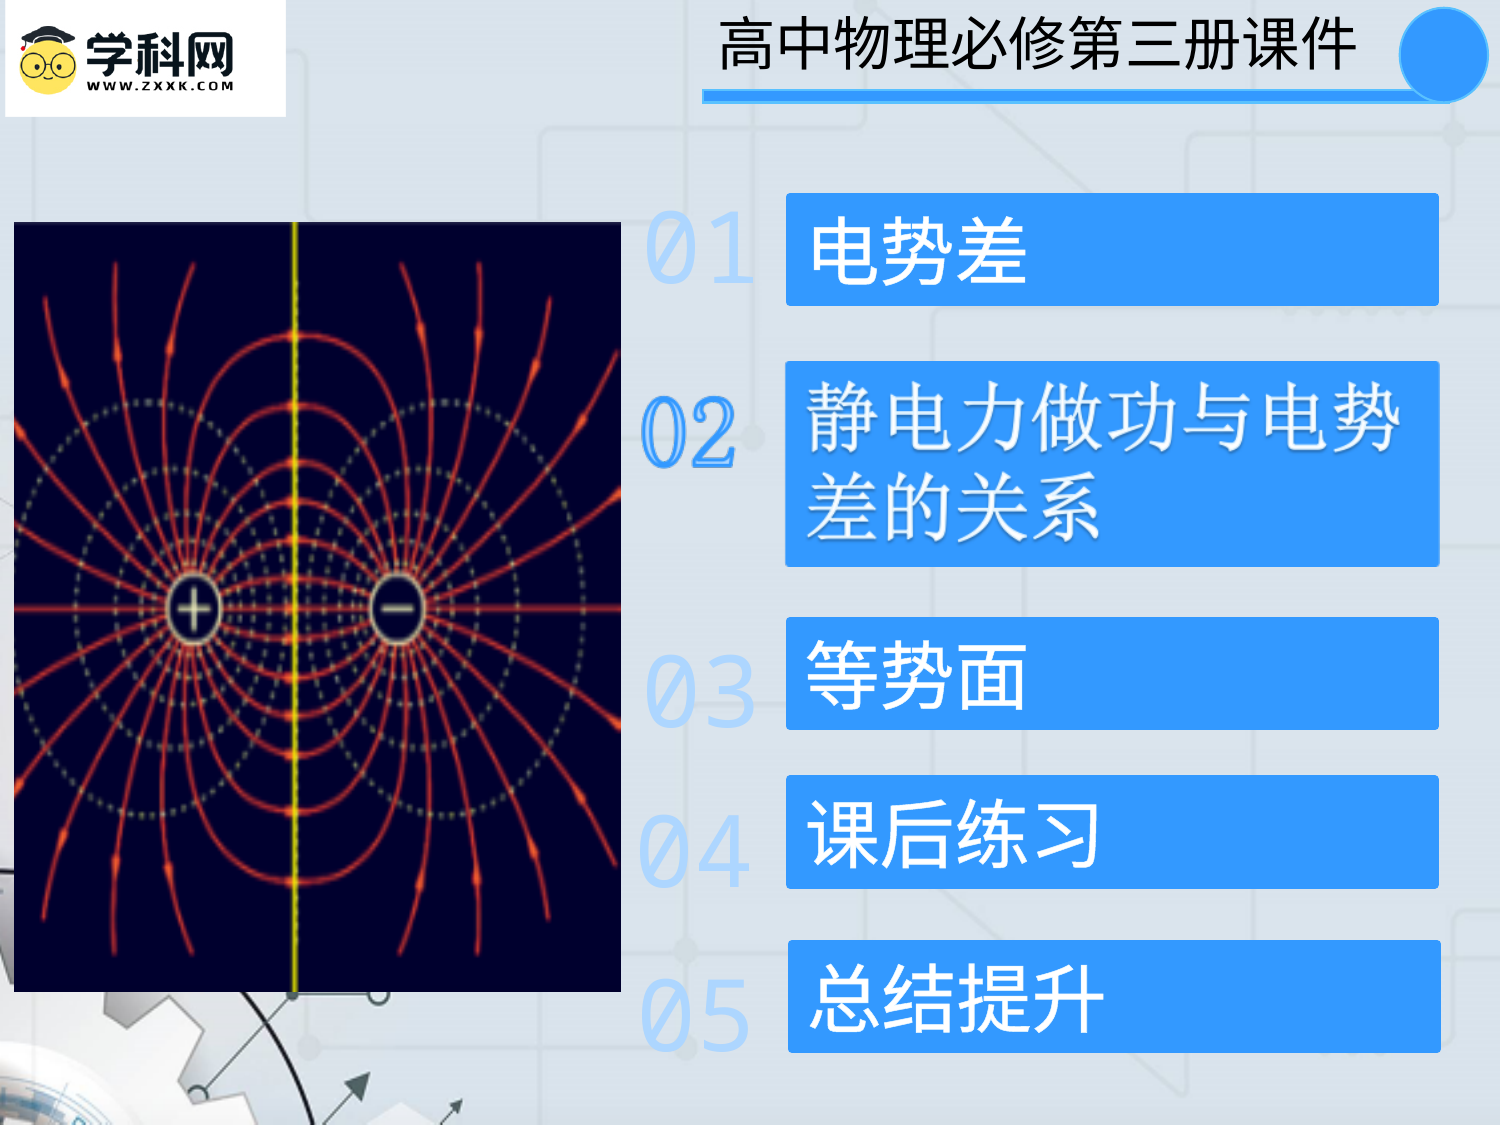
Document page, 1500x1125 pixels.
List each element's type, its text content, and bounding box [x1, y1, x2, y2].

text_box 课后练习 [789, 779, 1435, 885]
text_box 01 [626, 176, 797, 311]
text_box 等势面 [789, 621, 1435, 726]
picture [0, 0, 1500, 1125]
text_box 04 [621, 779, 790, 915]
text_box 05 [622, 944, 792, 1079]
text_box 总结提升 [791, 944, 1437, 1049]
text_box 电势差 [789, 197, 1435, 302]
text_box 03 [626, 620, 797, 755]
